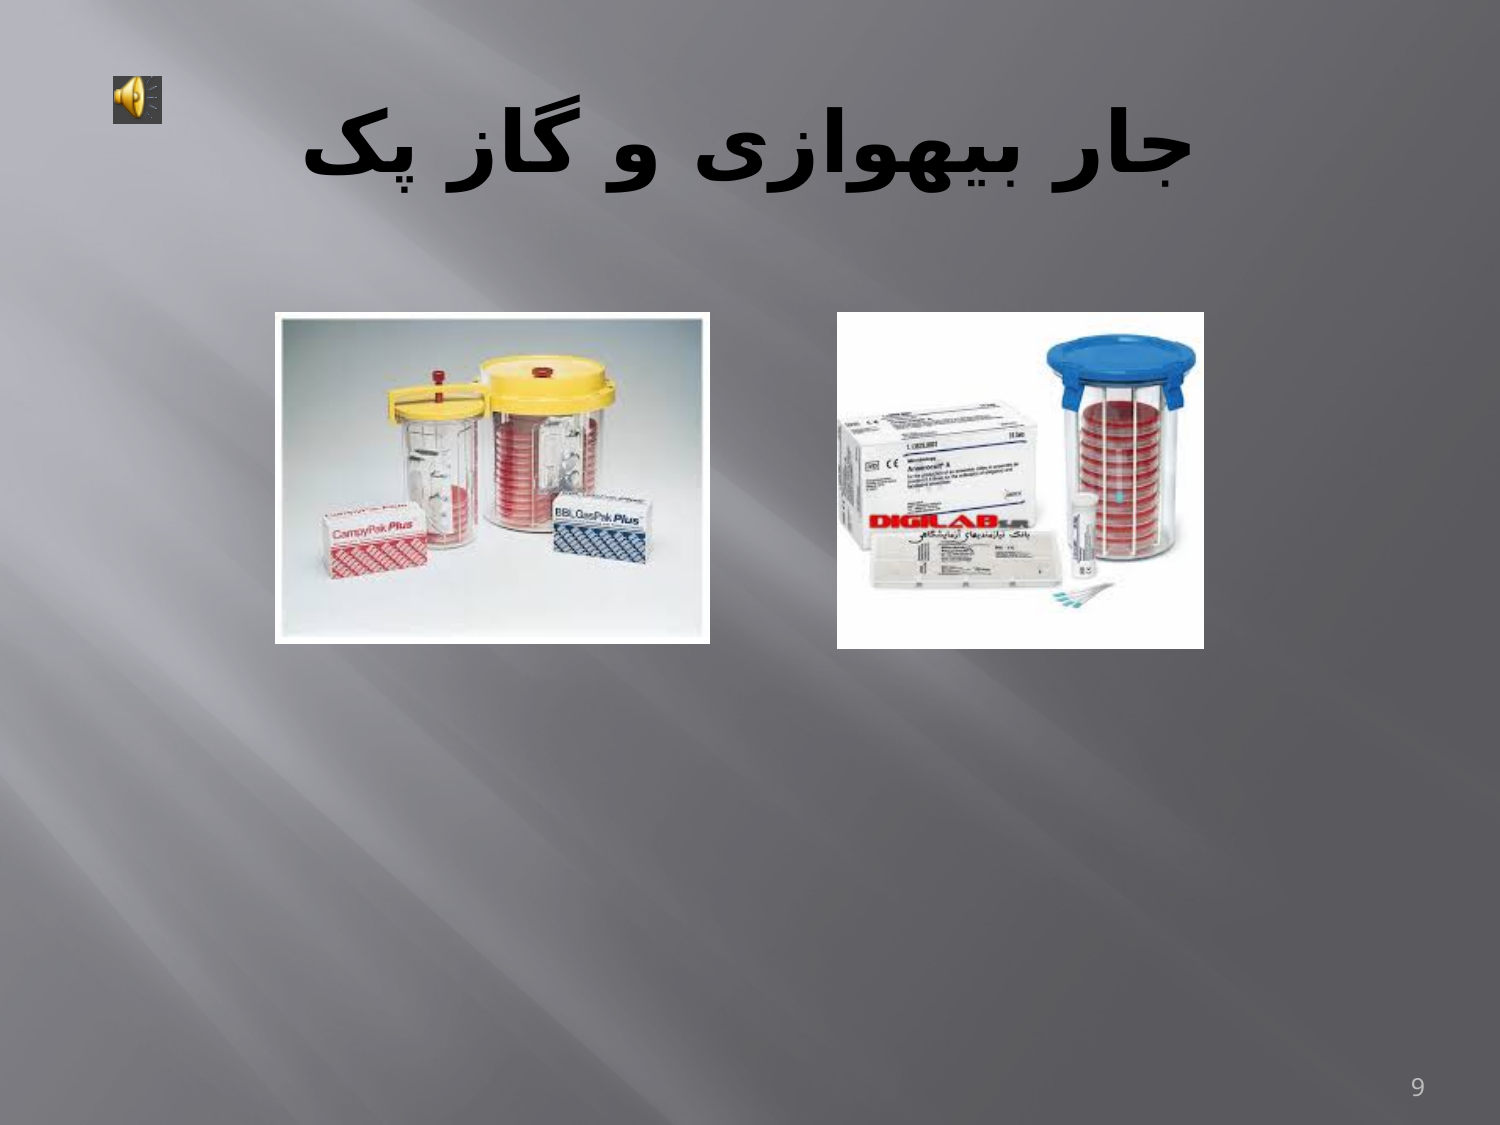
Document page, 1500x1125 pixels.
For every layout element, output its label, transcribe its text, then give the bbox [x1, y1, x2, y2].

slide_number 9 [1299, 1052, 1425, 1113]
picture [112, 74, 163, 126]
picture [837, 312, 1204, 649]
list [274, 312, 710, 644]
title جار بیهوازی و گاز پک [75, 45, 1425, 233]
